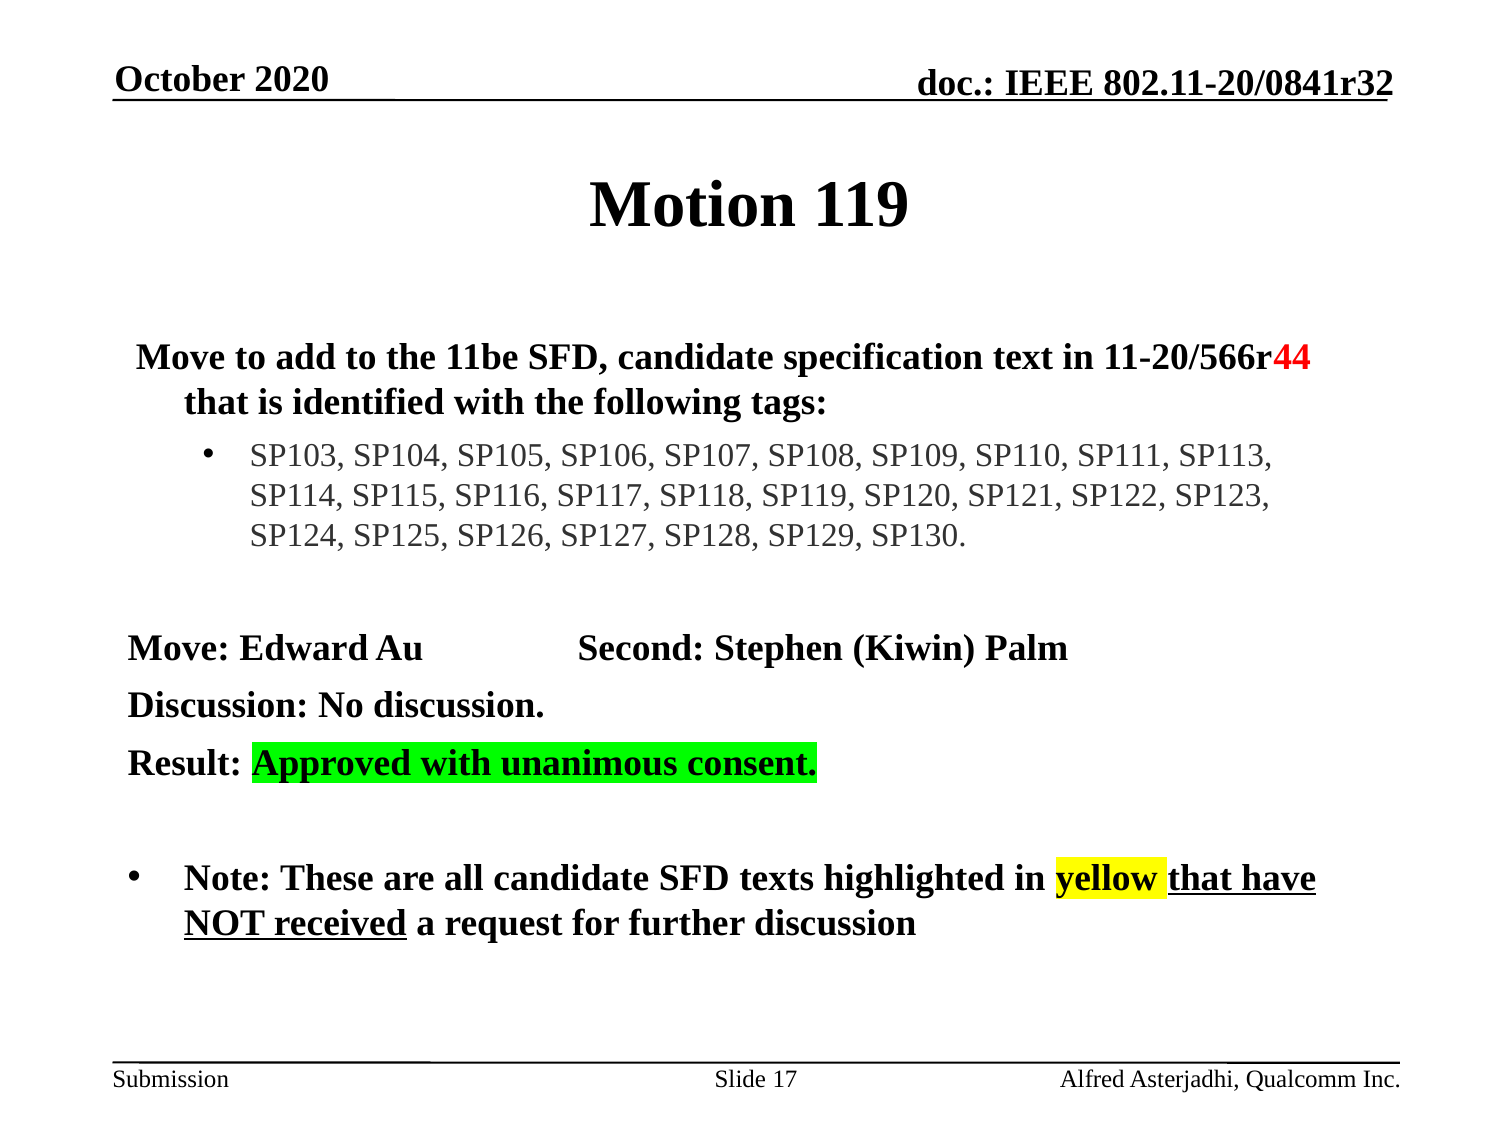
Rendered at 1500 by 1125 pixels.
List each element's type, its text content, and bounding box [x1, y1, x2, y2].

list Move to add to the 11be SFD, candidate specification text in 11-20/566r44 that is identified with the following tags: SP103, SP104, SP105, SP106, SP107, SP108, SP109, SP110, SP111, SP113, SP114, SP115, SP116, SP117, SP118, SP119, SP120, SP121, SP122, SP123, SP124, SP125, SP126, SP127, SP128, SP129, SP130. Move: Edward Au Second: Stephen (Kiwin) Palm Discussion: No discussion. Result: Approved with unanimous consent. Note: These are all candidate SFD texts highlighted in yellow that have NOT received a request for further discussion [112, 324, 1388, 1000]
title Motion 119 [112, 112, 1388, 288]
footer Alfred Asterjadhi, Qualcomm Inc. [878, 1061, 1402, 1093]
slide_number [114, 54, 423, 100]
slide_number Slide 17 [712, 1061, 800, 1123]
